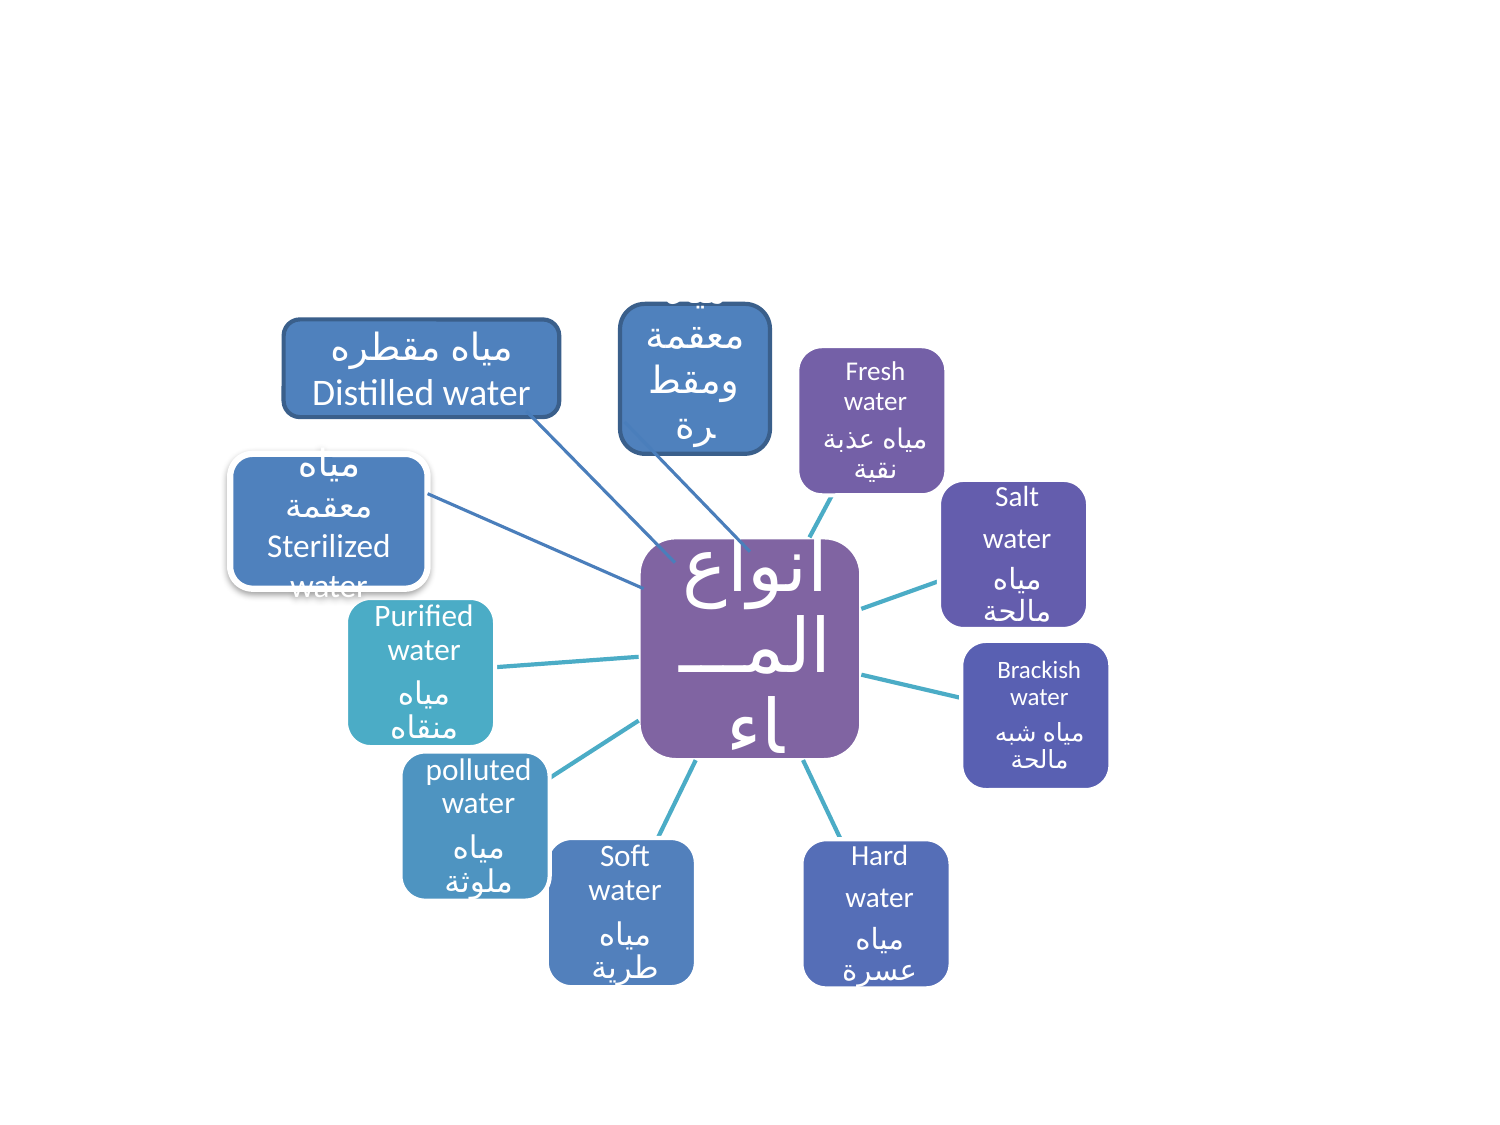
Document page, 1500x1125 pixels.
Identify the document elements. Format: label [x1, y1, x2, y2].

text_box [427, 493, 644, 589]
list [74, 262, 1426, 1006]
text_box [624, 421, 751, 552]
text_box [525, 410, 676, 492]
